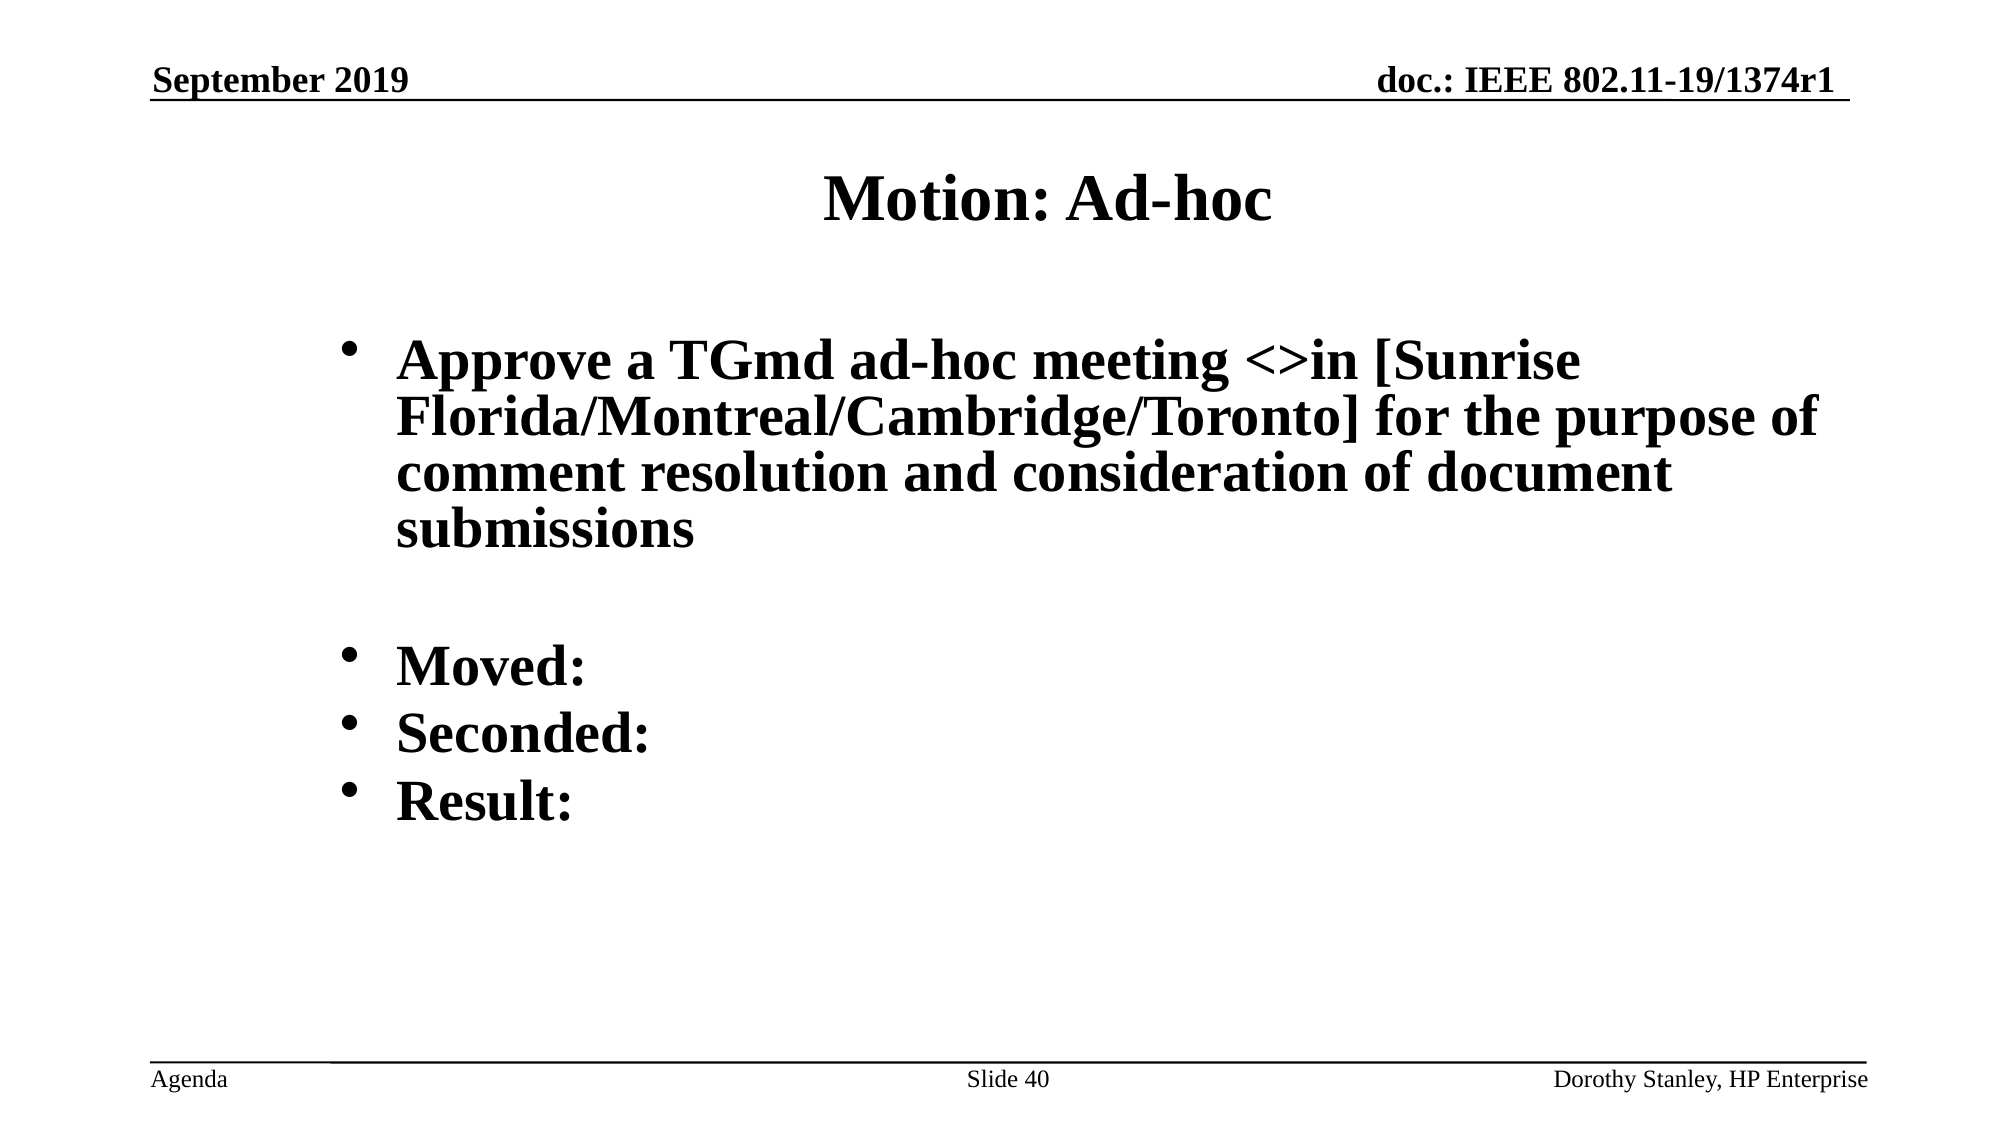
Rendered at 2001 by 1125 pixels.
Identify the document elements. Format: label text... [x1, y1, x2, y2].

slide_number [152, 54, 567, 100]
slide_number Slide 40 [966, 1078, 1051, 1093]
title Motion: Ad-hoc [300, 106, 1797, 281]
list Approve a TGmd ad-hoc meeting <>in [Sunrise Florida/Montreal/Cambridge/Toronto] for the purpose of comment resolution and consideration of document submissions Moved: Seconded: Result: [324, 327, 1880, 1078]
footer Dorothy Stanley, HP Enterprise [1549, 1078, 1869, 1093]
